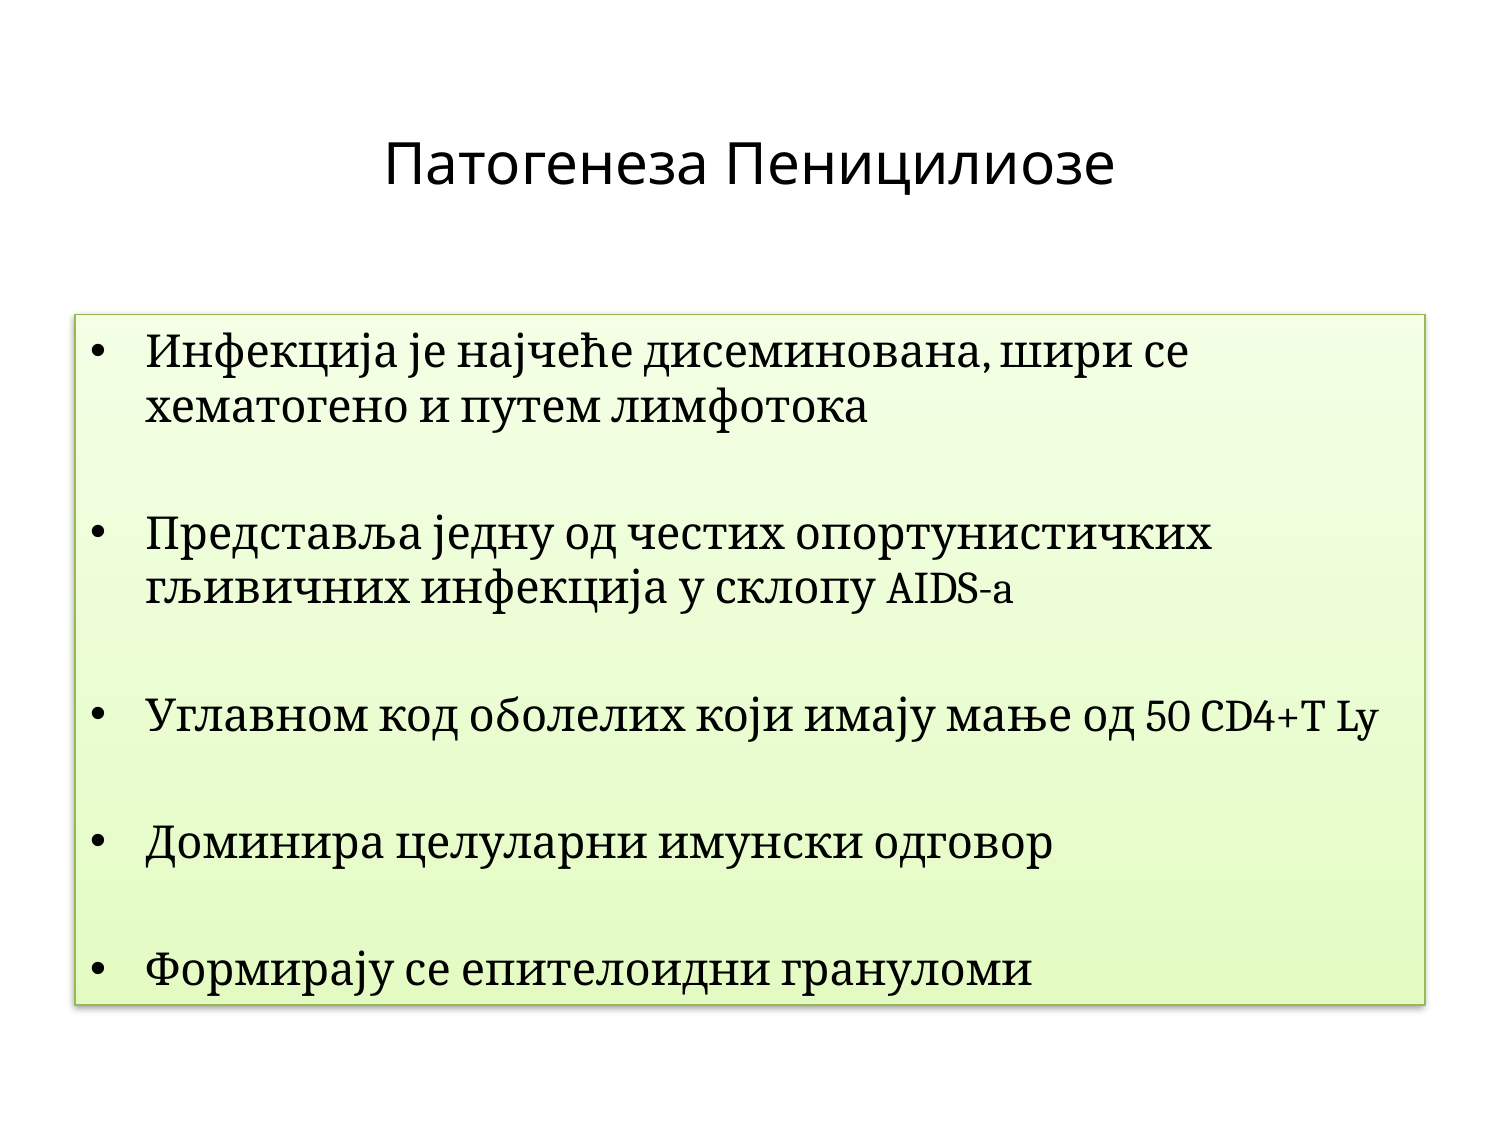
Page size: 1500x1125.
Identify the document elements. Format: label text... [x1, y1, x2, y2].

title Патогенеза Пеницилиозе [75, 90, 1425, 233]
list Инфекција је најчеће дисеминована, шири се хематогено и путем лимфотока Представља једну од честих опортунистичких гљивичних инфекција у склопу AIDS-a Углавном код оболелих који имају мање од 50 CD4+T Ly Доминира целуларни имунски одговор Формирају се епителоидни грануломи [74, 314, 1426, 1006]
